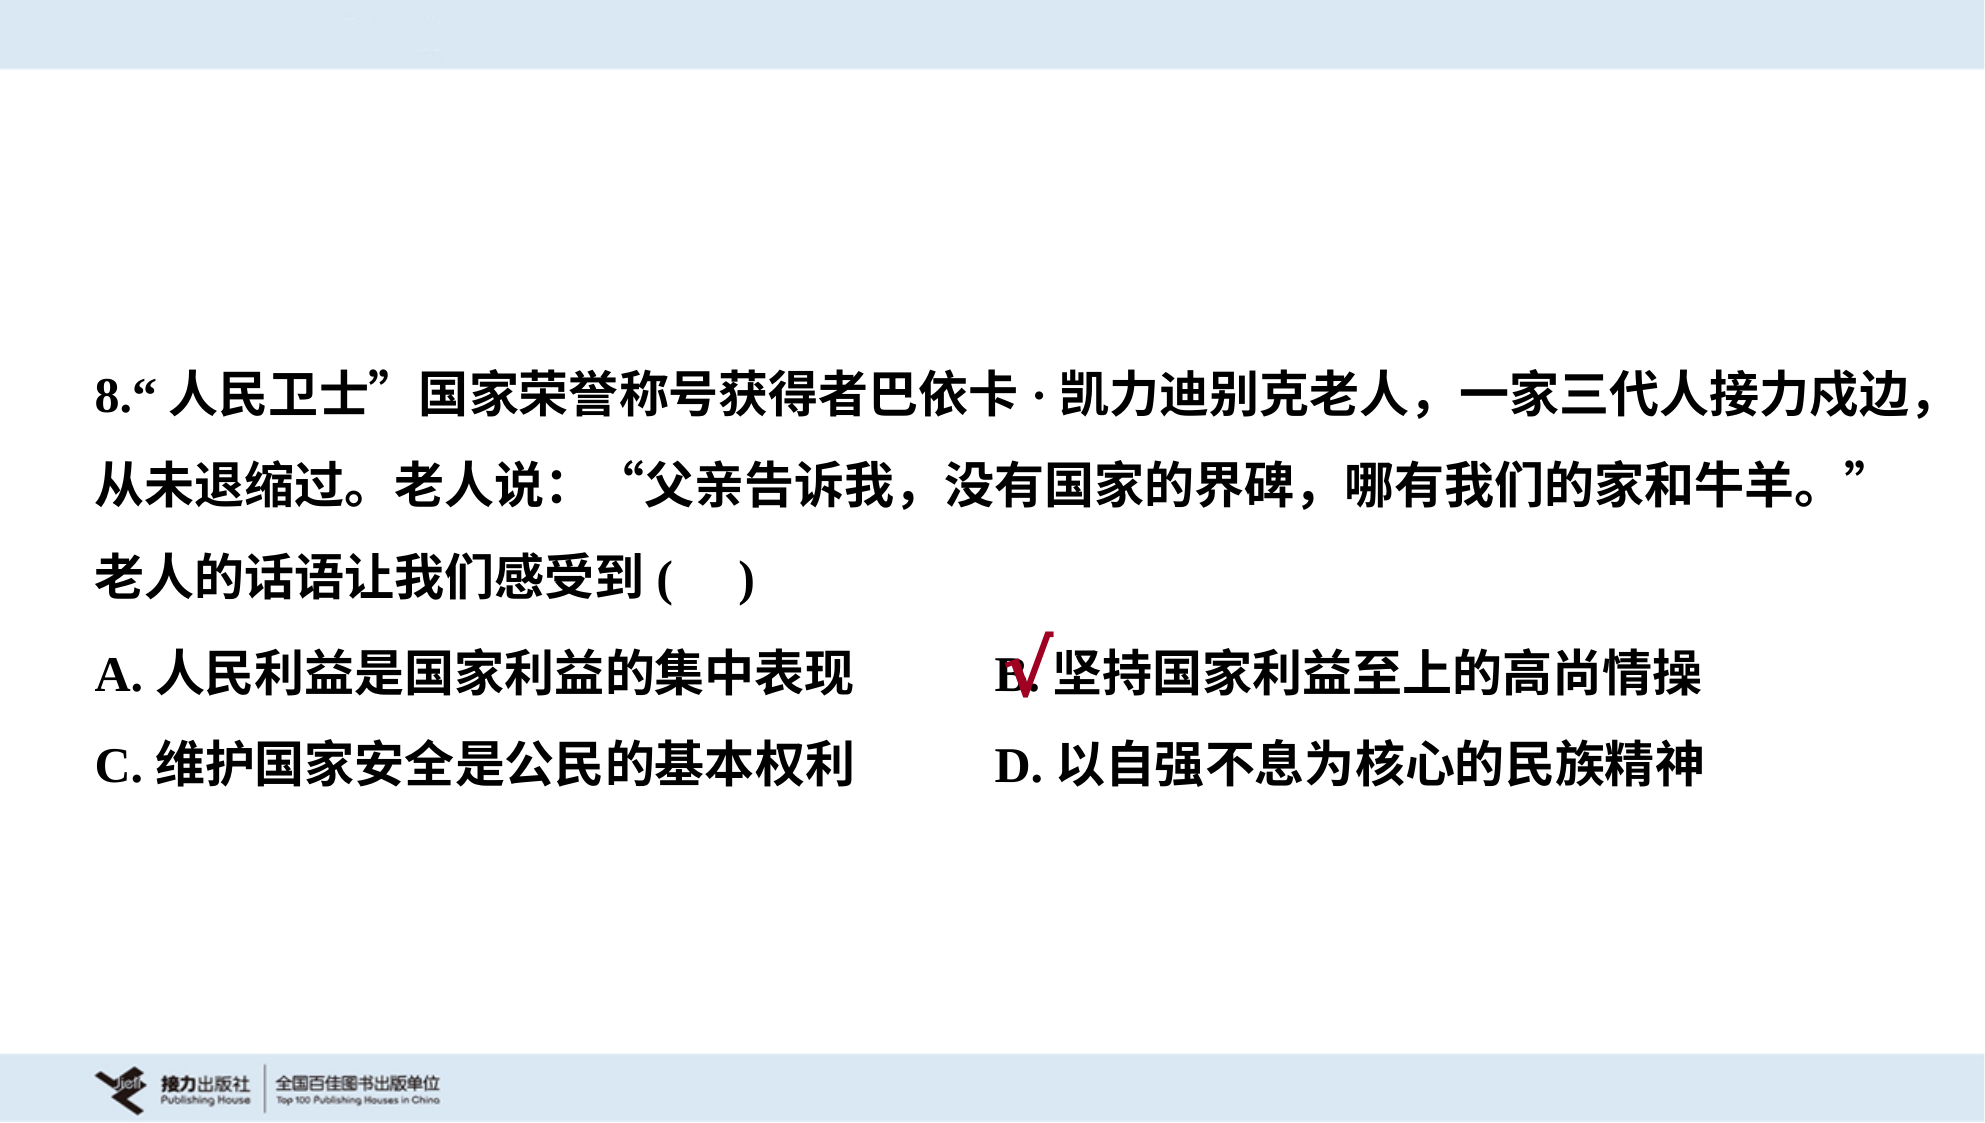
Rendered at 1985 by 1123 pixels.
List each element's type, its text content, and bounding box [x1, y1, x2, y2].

picture [0, 0, 1985, 1122]
text_box A.人民利益是国家利益的集中表现 B.坚持国家利益至上的高尚情操 C.维护国家安全是公民的基本权利 D.以自强不息为核心的民族精神 [94, 609, 1892, 793]
text_box 8.“人民卫士”国家荣誉称号获得者巴依卡·凯力迪别克老人，一家三代人接力戍边， 从未退缩过。老人说：“父亲告诉我，没有国家的界碑，哪有我们的家和牛羊。” 老人的话语让我们感受到( ) [94, 330, 1892, 606]
text_box √ [1002, 619, 1055, 712]
